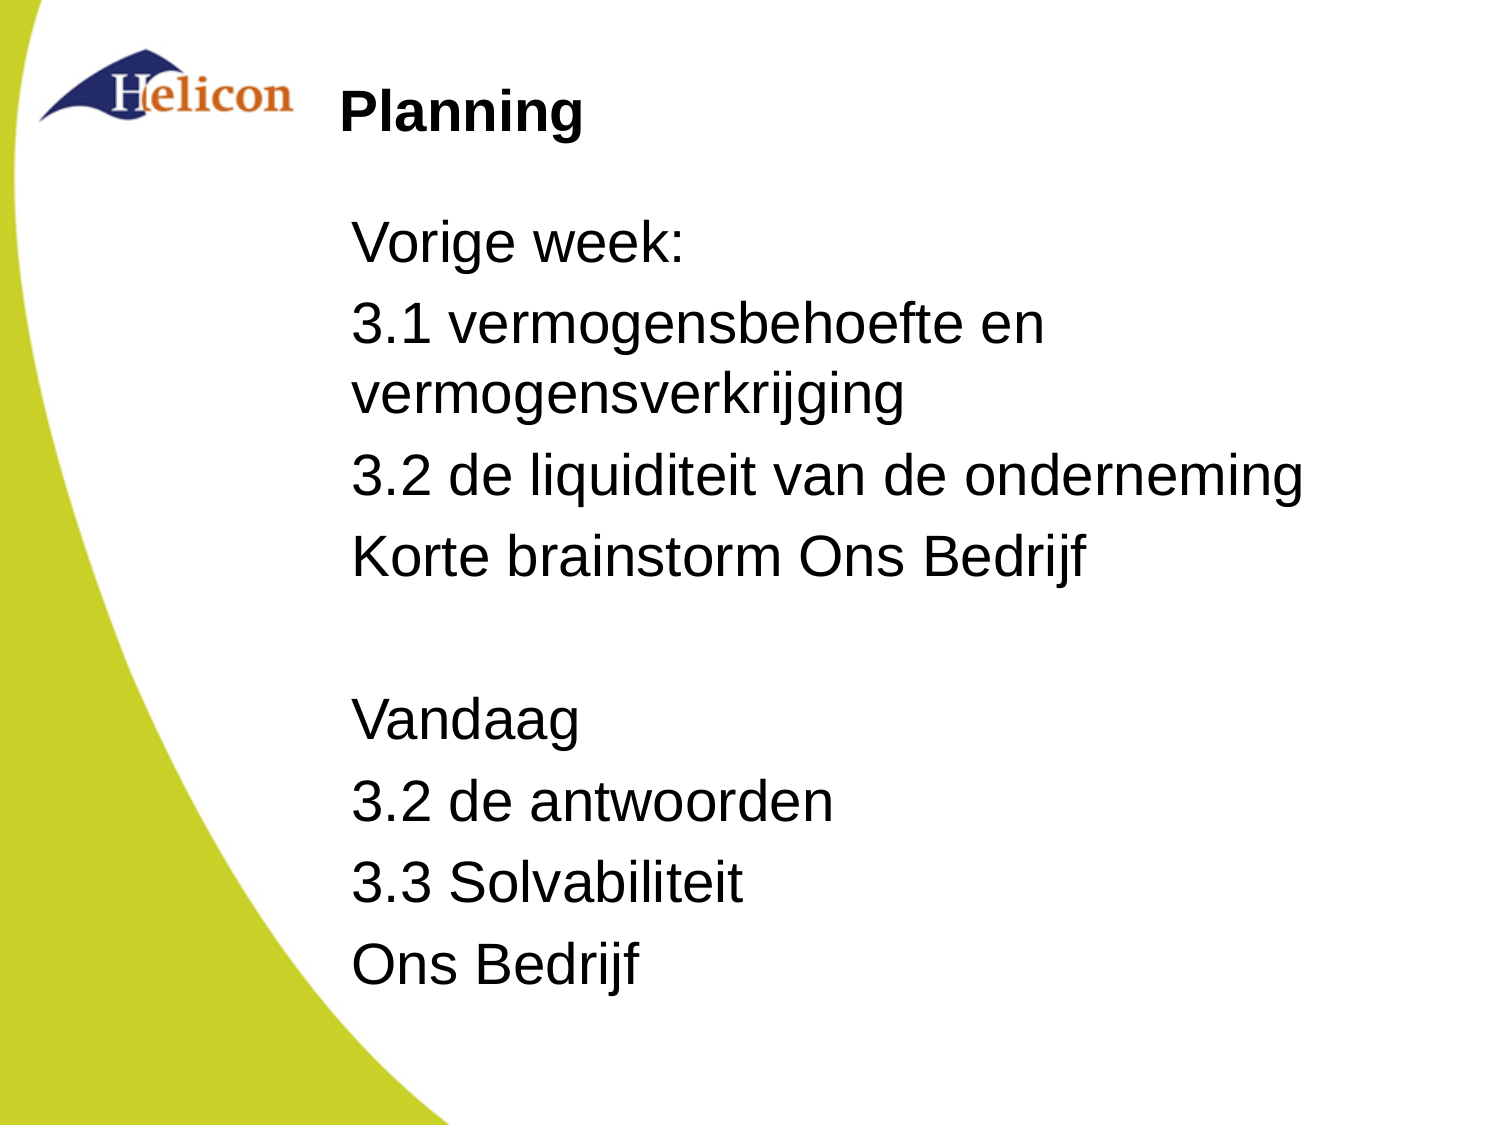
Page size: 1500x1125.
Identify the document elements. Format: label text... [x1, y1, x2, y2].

list Vorige week: 3.1 vermogensbehoefte en vermogensverkrijging 3.2 de liquiditeit van de onderneming Korte brainstorm Ons Bedrijf Vandaag 3.2 de antwoorden 3.3 Solvabiliteit Ons Bedrijf [336, 196, 1425, 1005]
picture [0, 0, 1500, 1125]
title Planning [324, 54, 1415, 161]
